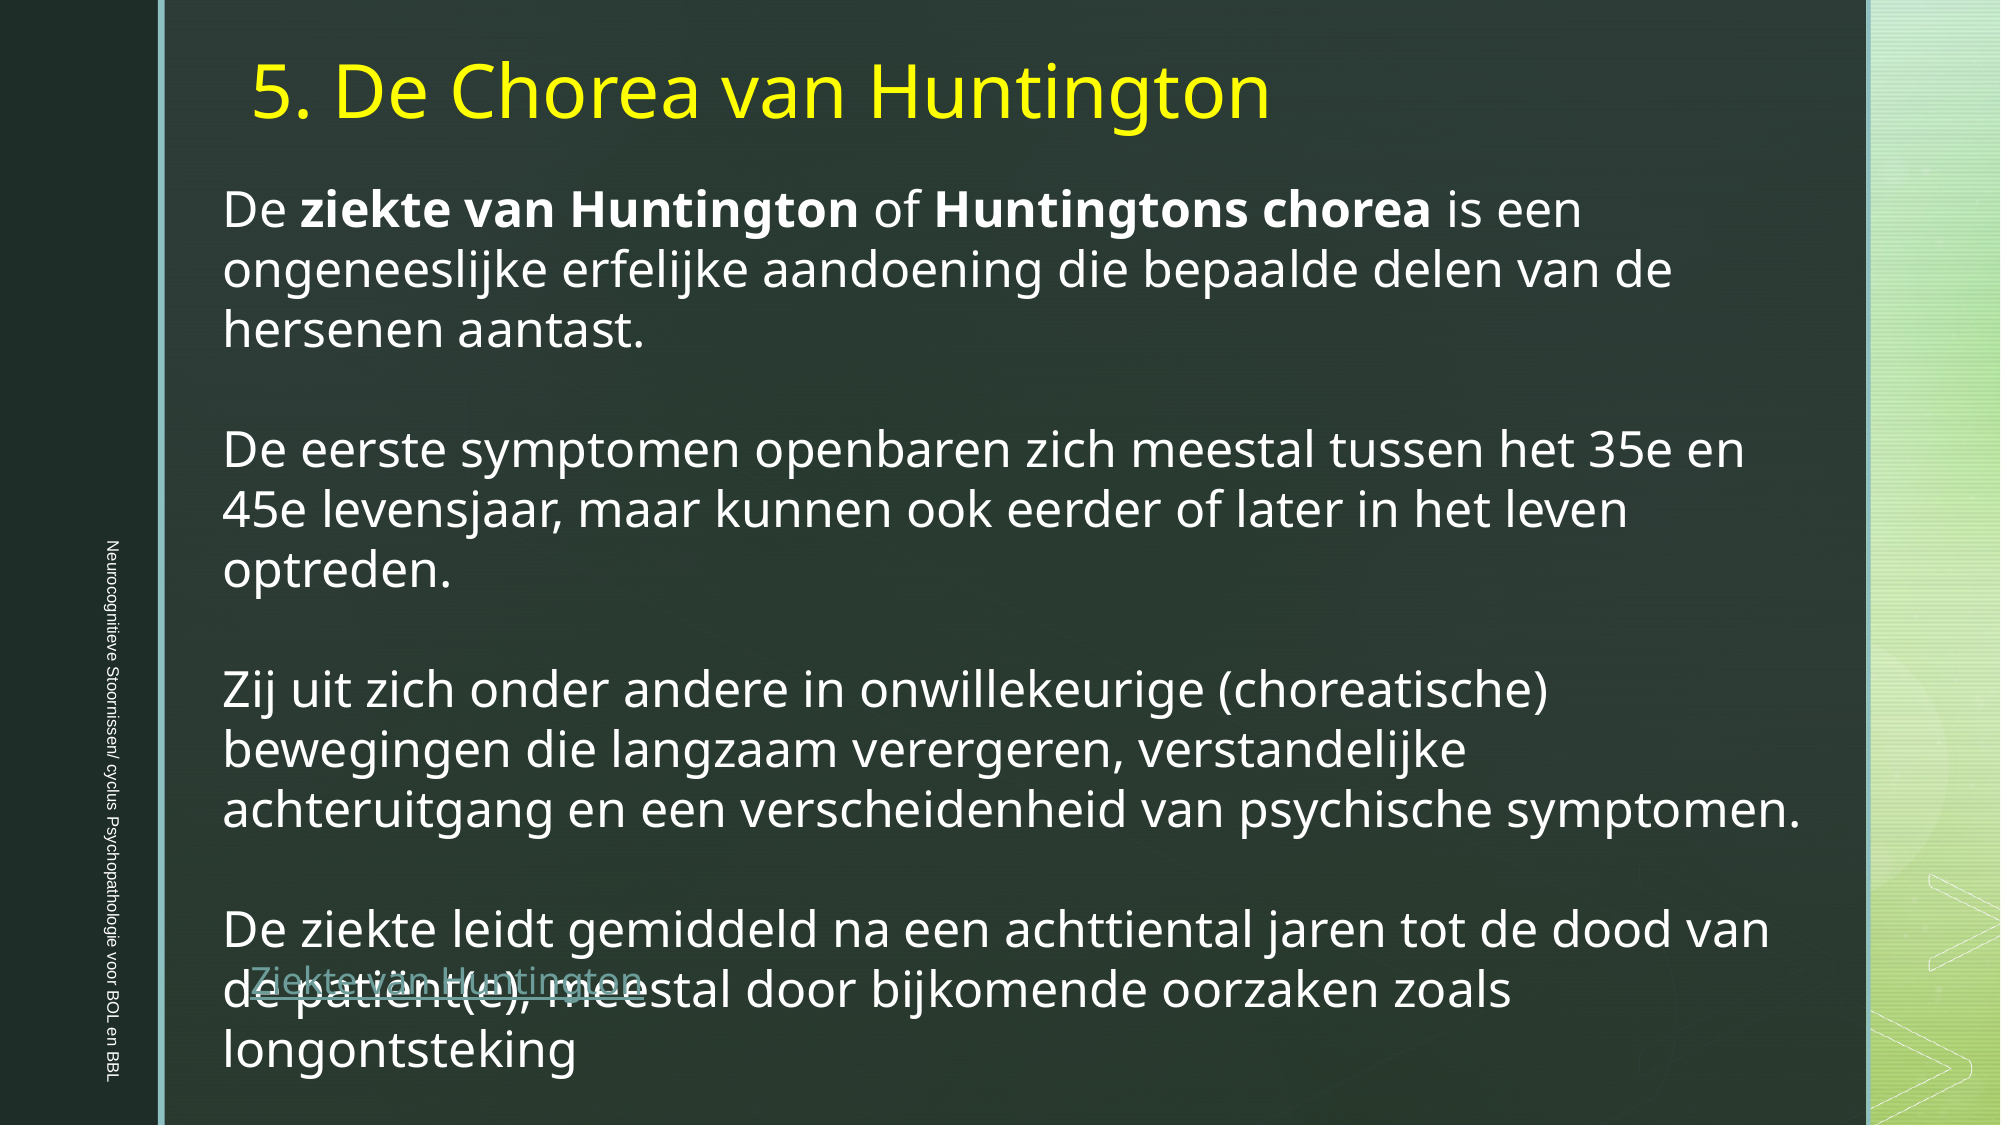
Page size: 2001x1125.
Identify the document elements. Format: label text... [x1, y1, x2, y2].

picture [1871, 0, 2001, 1125]
footer Neurocognitieve Stoornissen/ cyclus Psychopathologie voor BOL en BBL [101, 132, 131, 1098]
text_box 5. De Chorea van Huntington [235, 36, 1395, 141]
text_box De ziekte van Huntington of Huntingtons chorea is een ongeneeslijke erfelijke aandoening die bepaalde delen van de hersenen aantast. De eerste symptomen openbaren zich meestal tussen het 35e en 45e levensjaar, maar kunnen ook eerder of later in het leven optreden. Zij uit zich onder andere in onwillekeurige (choreatische) bewegingen die langzaam verergeren, verstandelijke achteruitgang en een verscheidenheid van psychische symptomen. De ziekte leidt gemiddeld na een achttiental jaren tot de dood van de patiënt(e), meestal door bijkomende oorzaken zoals longontsteking [207, 169, 1824, 1085]
text_box Ziekte van Huntington [235, 949, 1263, 1015]
